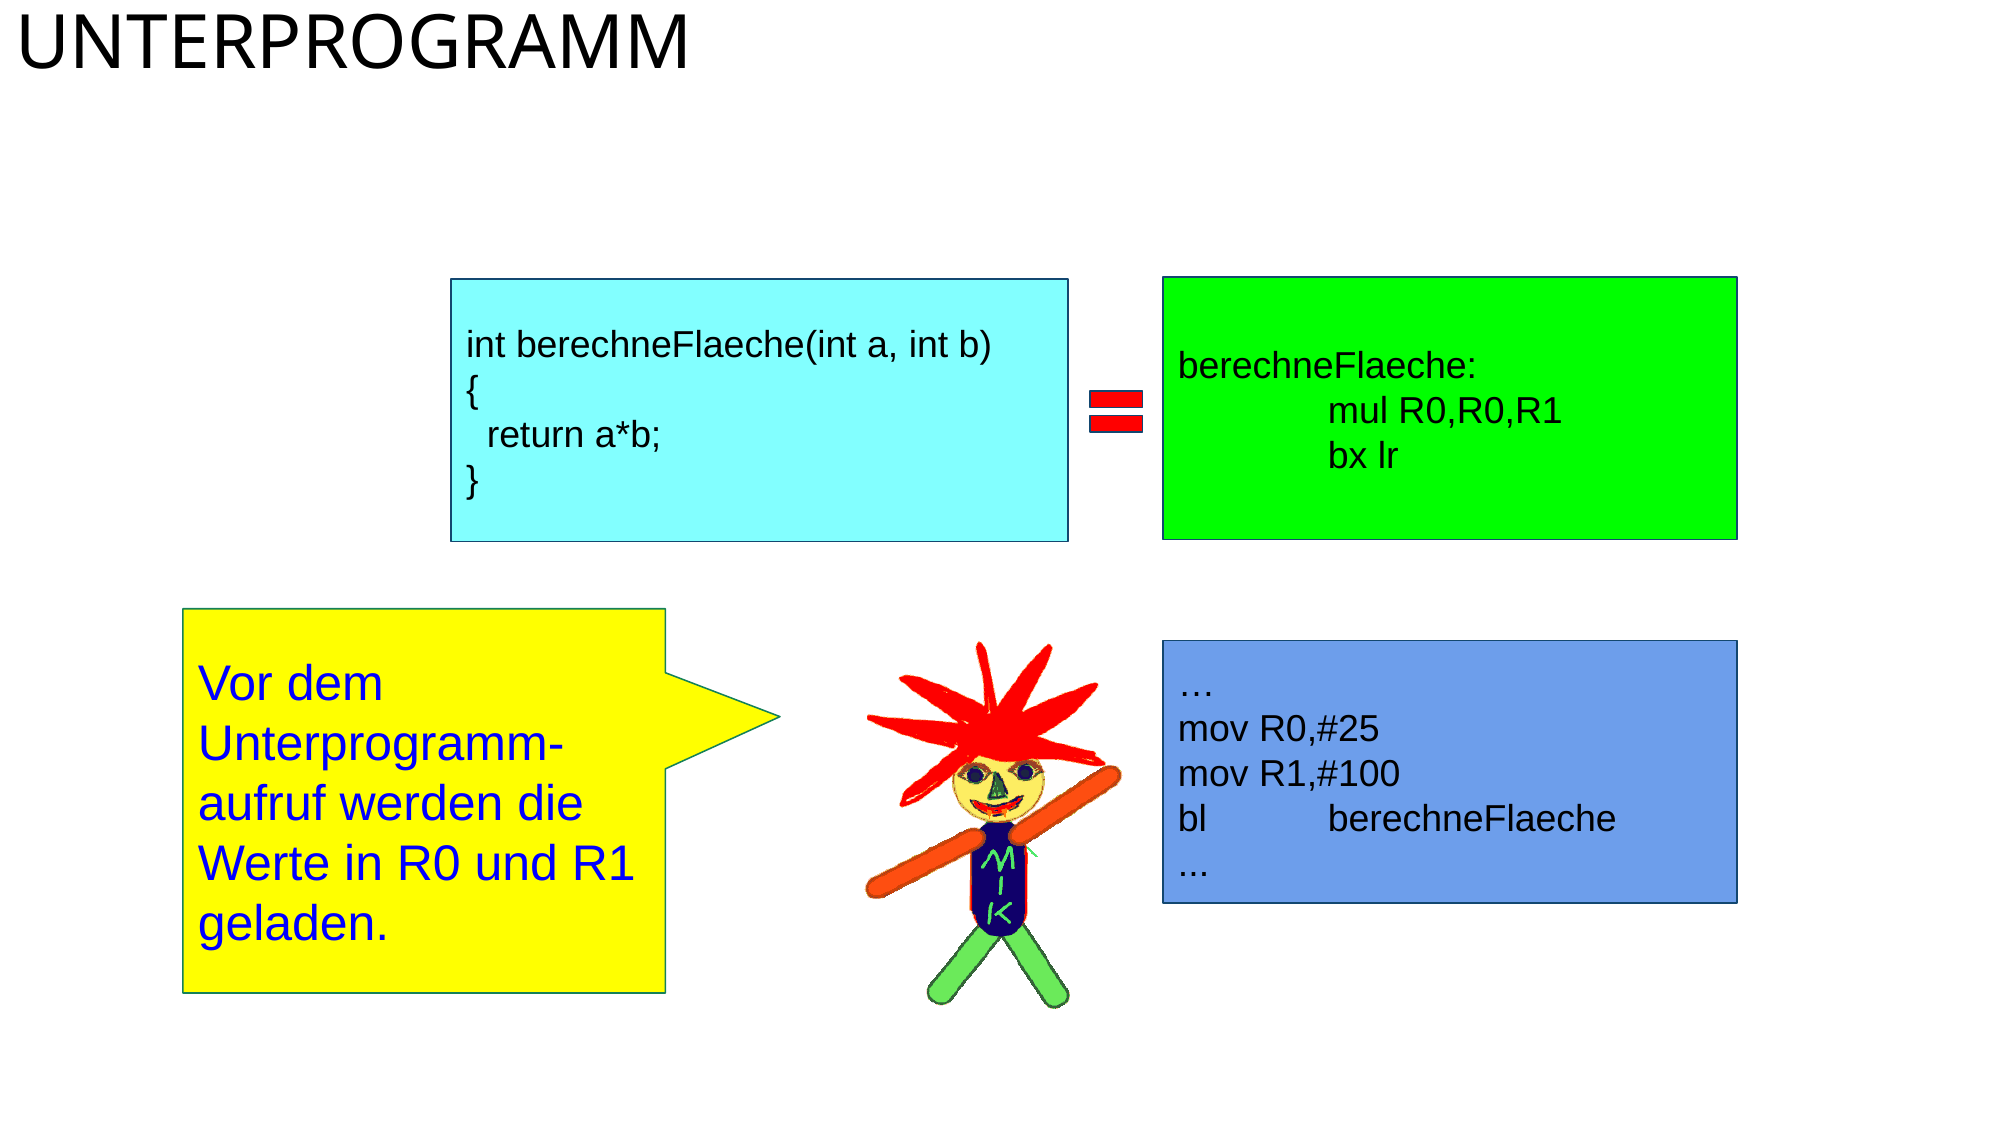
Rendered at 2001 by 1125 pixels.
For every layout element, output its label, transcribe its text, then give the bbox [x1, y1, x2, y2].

text_box [1090, 390, 1143, 408]
text_box int berechneFlaeche(int a, int b) { return a*b; } [450, 278, 1068, 542]
picture [838, 632, 1138, 1017]
text_box berechneFlaeche: mul R0,R0,R1 bx lr [1162, 276, 1738, 540]
text_box [1090, 415, 1143, 432]
text_box Vor dem Unterprogramm- aufruf werden die Werte in R0 und R1 geladen. [182, 608, 781, 994]
title UNTERPROGRAMM [0, 7, 772, 83]
text_box … mov R0,#25 mov R1,#100 bl berechneFlaeche ... [1162, 640, 1738, 904]
